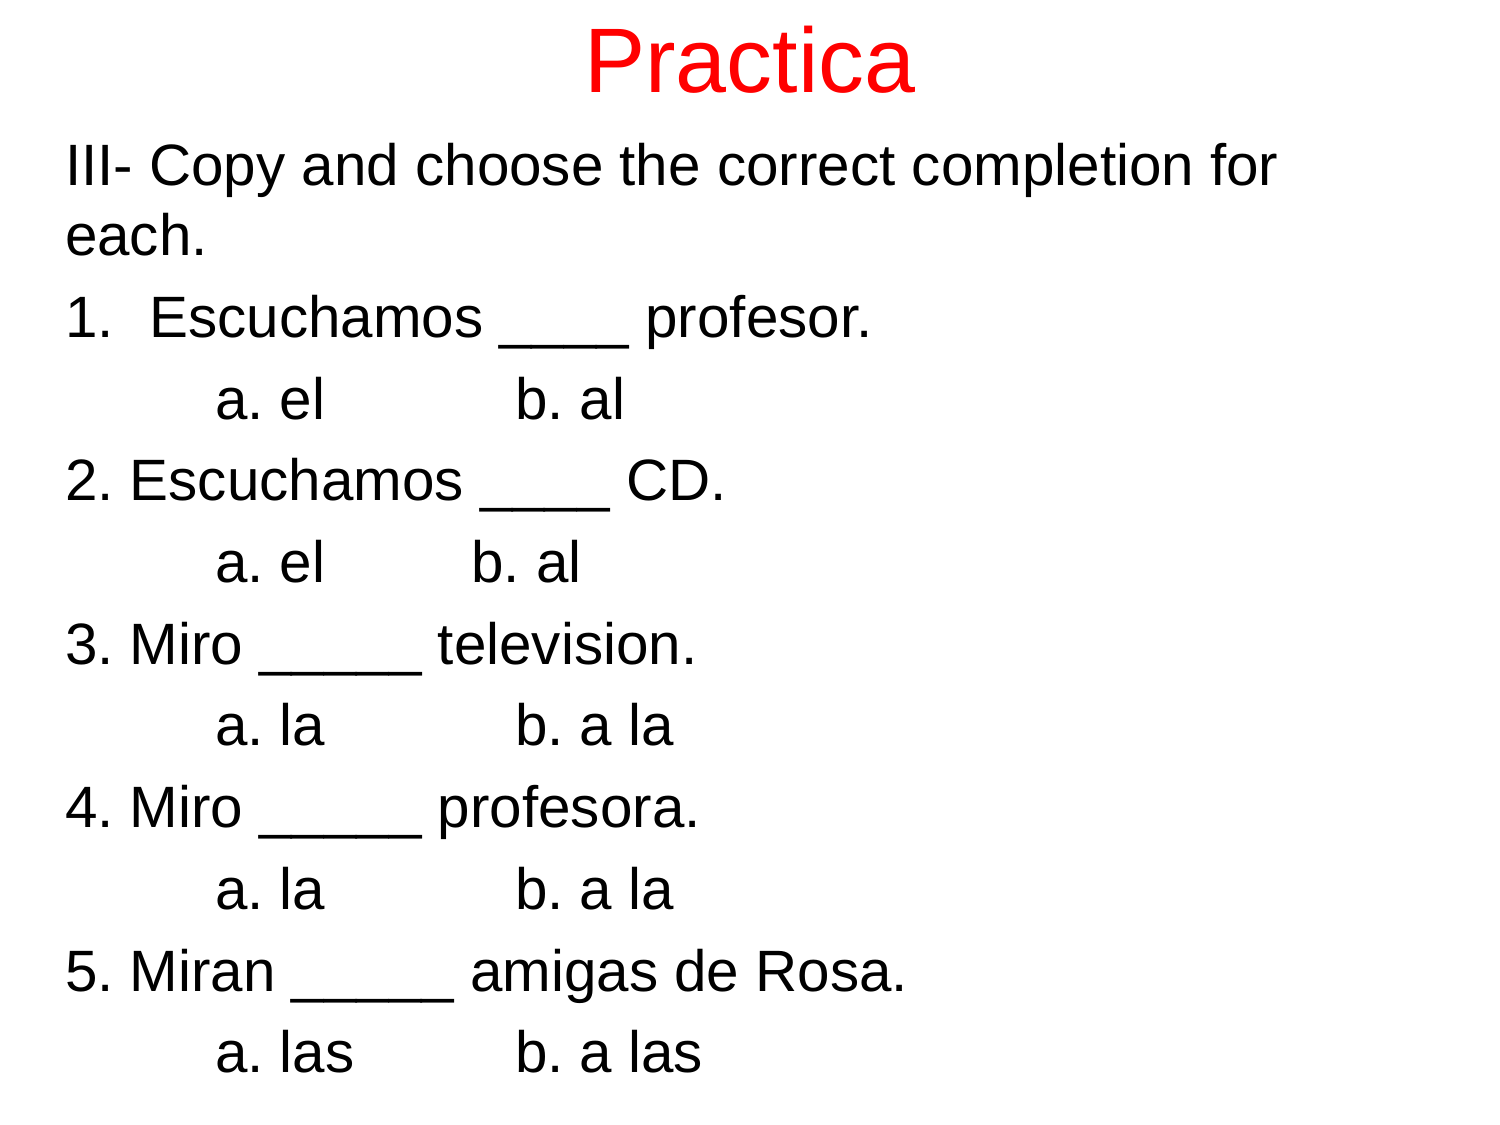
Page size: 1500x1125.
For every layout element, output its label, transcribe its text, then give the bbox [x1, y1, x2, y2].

title Practica [75, 0, 1425, 150]
list III- Copy and choose the correct completion for each. Escuchamos ____ profesor. a. el b. al 2. Escuchamos ____ CD. a. el b. al 3. Miro _____ television. a. la b. a la 4. Miro _____ profesora. a. la b. a la 5. Miran _____ amigas de Rosa. a. las b. a las [50, 120, 1400, 863]
